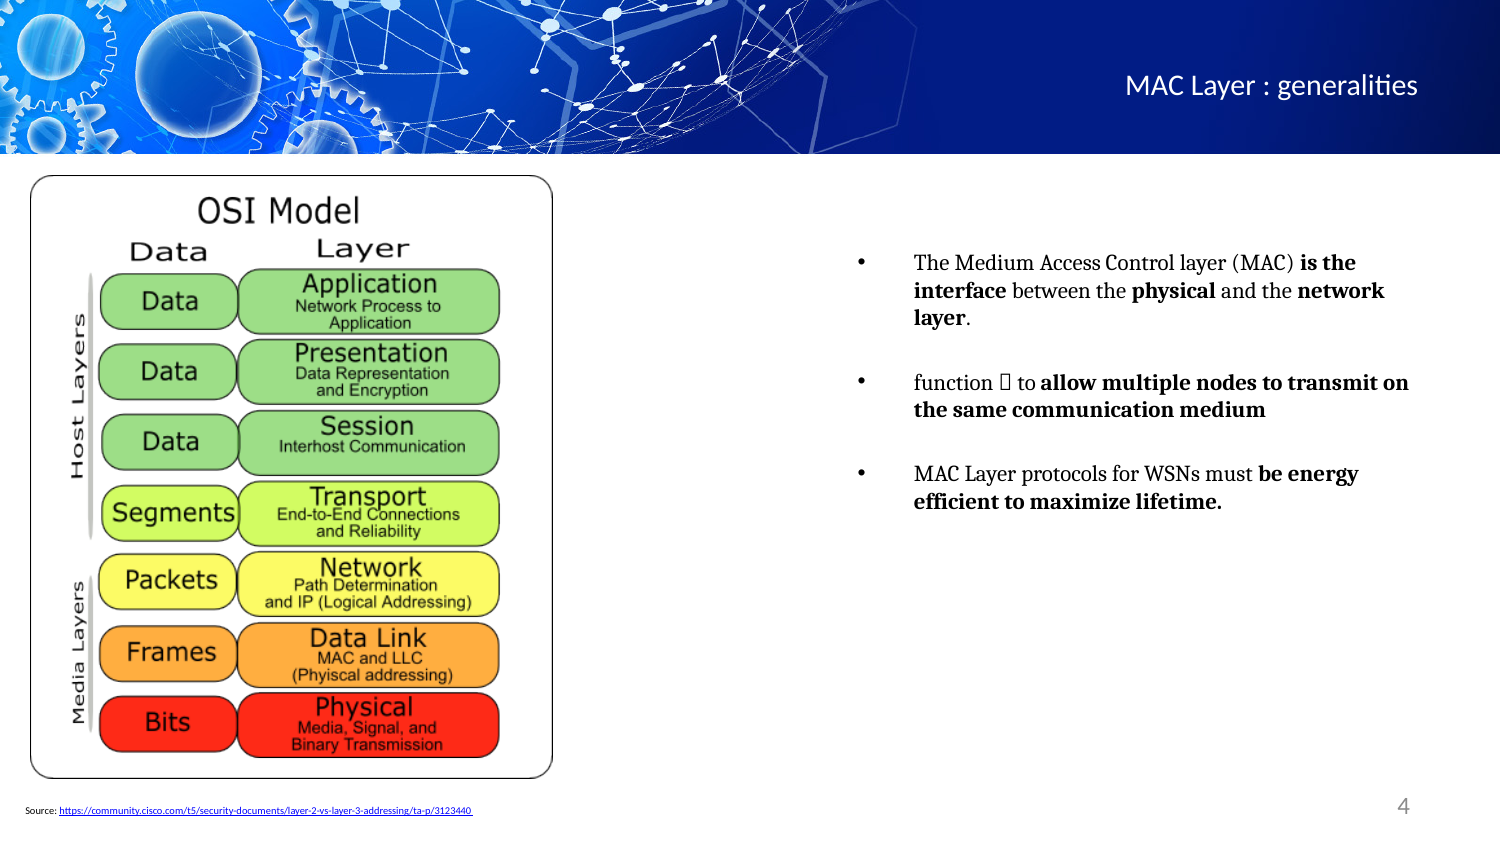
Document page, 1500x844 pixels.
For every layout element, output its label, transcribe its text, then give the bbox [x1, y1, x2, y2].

text_box Source: https://community.cisco.com/t5/security-documents/layer-2-vs-layer-3-addressing/ta-p/3123440 [10, 796, 1058, 824]
picture [0, 0, 1500, 844]
title MAC Layer : generalities [78, 21, 1434, 147]
slide_number 4 [1074, 782, 1425, 827]
list The Medium Access Control layer (MAC) is the interface between the physical and the network layer. function  to allow multiple nodes to transmit on the same communication medium MAC Layer protocols for WSNs must be energy efficient to maximize lifetime. [842, 240, 1433, 779]
